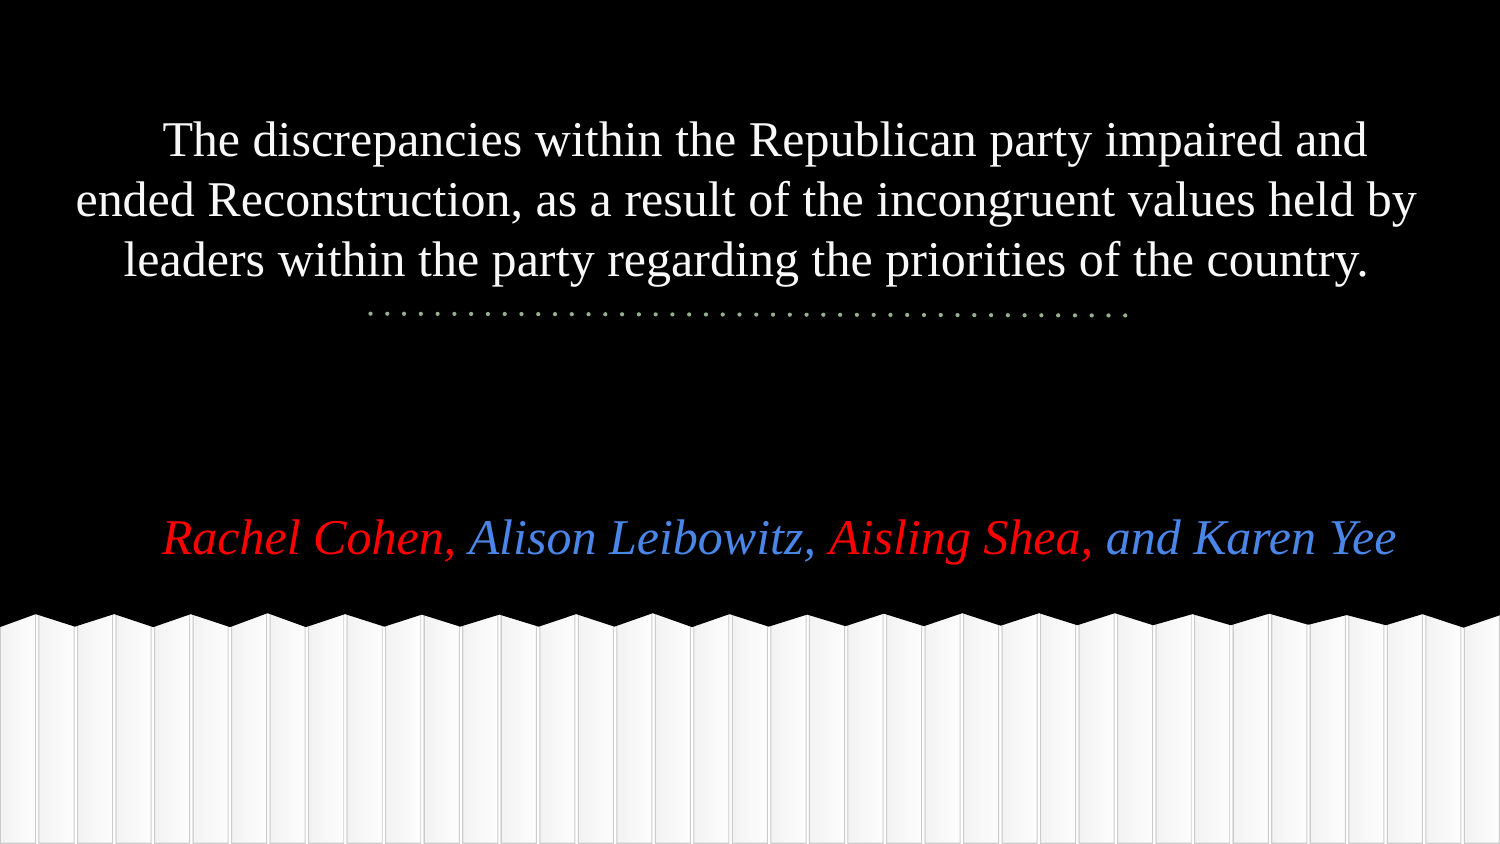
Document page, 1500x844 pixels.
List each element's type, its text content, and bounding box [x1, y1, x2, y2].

title The discrepancies within the Republican party impaired and ended Reconstruction, as a result of the incongruent values held by leaders within the party regarding the priorities of the country. [59, 88, 1435, 305]
subtitle Rachel Cohen, Alison Leibowitz, Aisling Shea, and Karen Yee [113, 438, 1420, 631]
